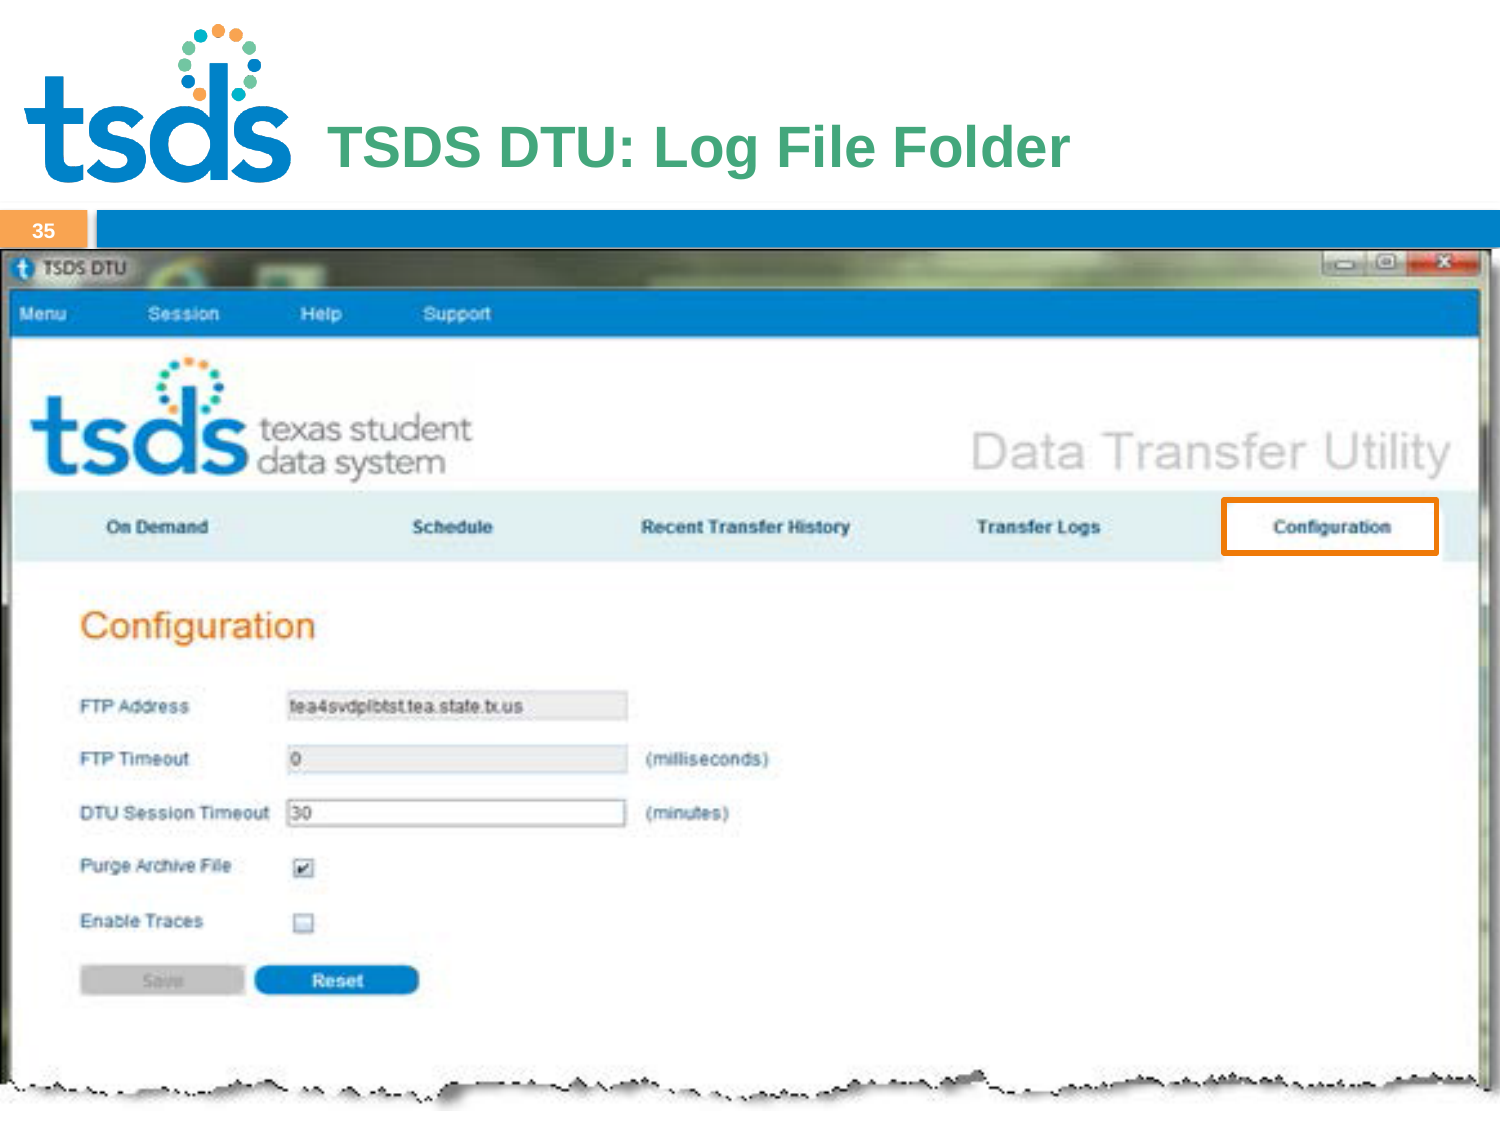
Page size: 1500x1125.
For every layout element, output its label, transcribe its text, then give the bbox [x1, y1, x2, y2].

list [0, 248, 1500, 1111]
title TSDS DTU: Log File Folder [312, 75, 1438, 213]
picture [24, 24, 291, 191]
slide_number 35 [0, 210, 88, 248]
